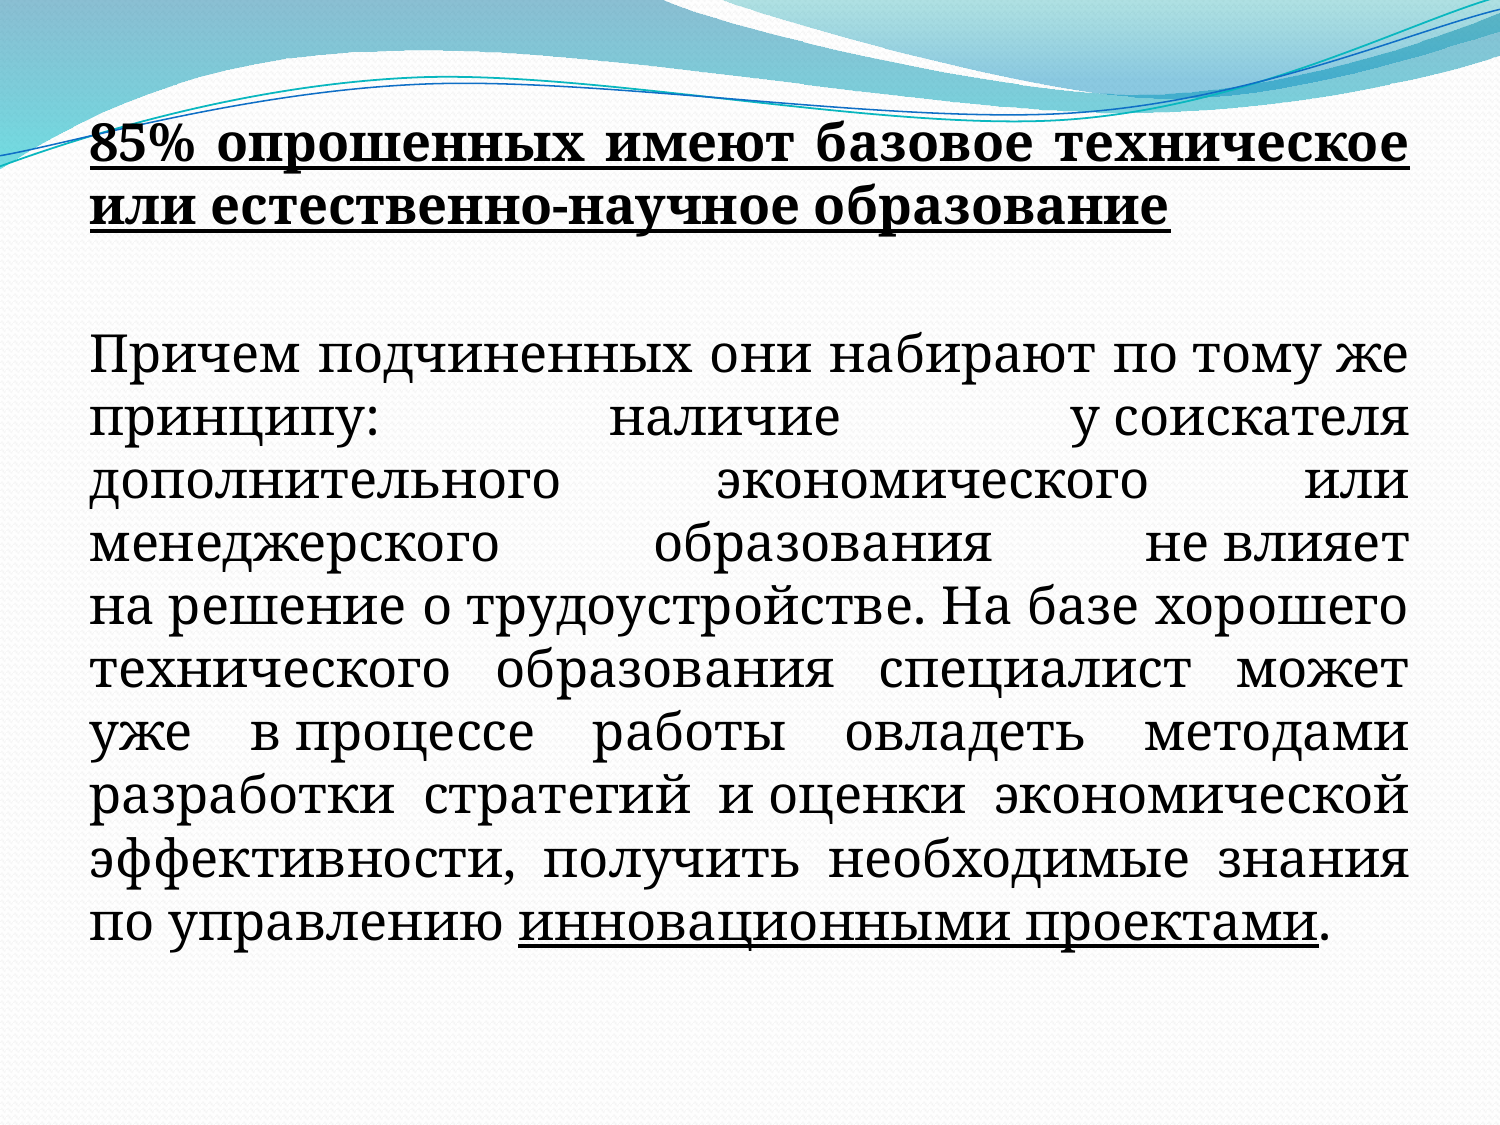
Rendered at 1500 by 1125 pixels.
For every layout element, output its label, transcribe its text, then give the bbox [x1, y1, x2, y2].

list 85% опрошенных имеют базовое техническое или естественно-научное образование Причем подчиненных они набирают по тому же принципу: наличие у соискателя дополнительного экономического или менеджерского образования не влияет на решение о трудоустройстве. На базе хорошего технического образования специалист может уже в процессе работы овладеть методами разработки стратегий и оценки экономической эффективности, получить необходимые знания по управлению инновационными проектами. [75, 101, 1425, 1063]
